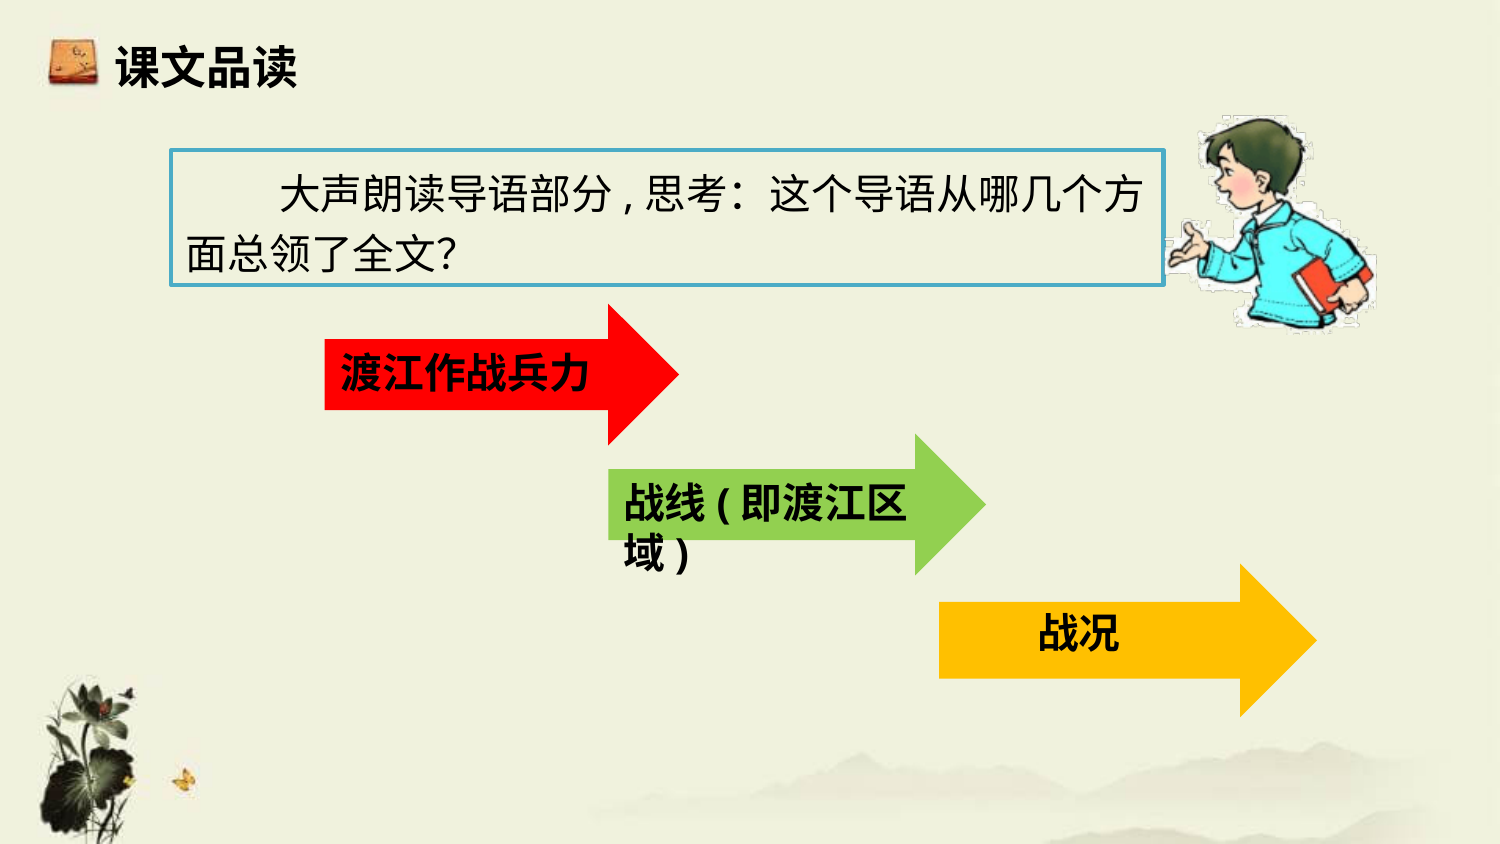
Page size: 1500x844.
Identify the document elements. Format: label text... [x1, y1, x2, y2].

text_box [608, 433, 987, 576]
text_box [170, 114, 1380, 336]
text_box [938, 563, 1318, 718]
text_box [324, 303, 680, 446]
text_box 课文品读 [100, 31, 313, 127]
picture [0, 0, 1500, 844]
